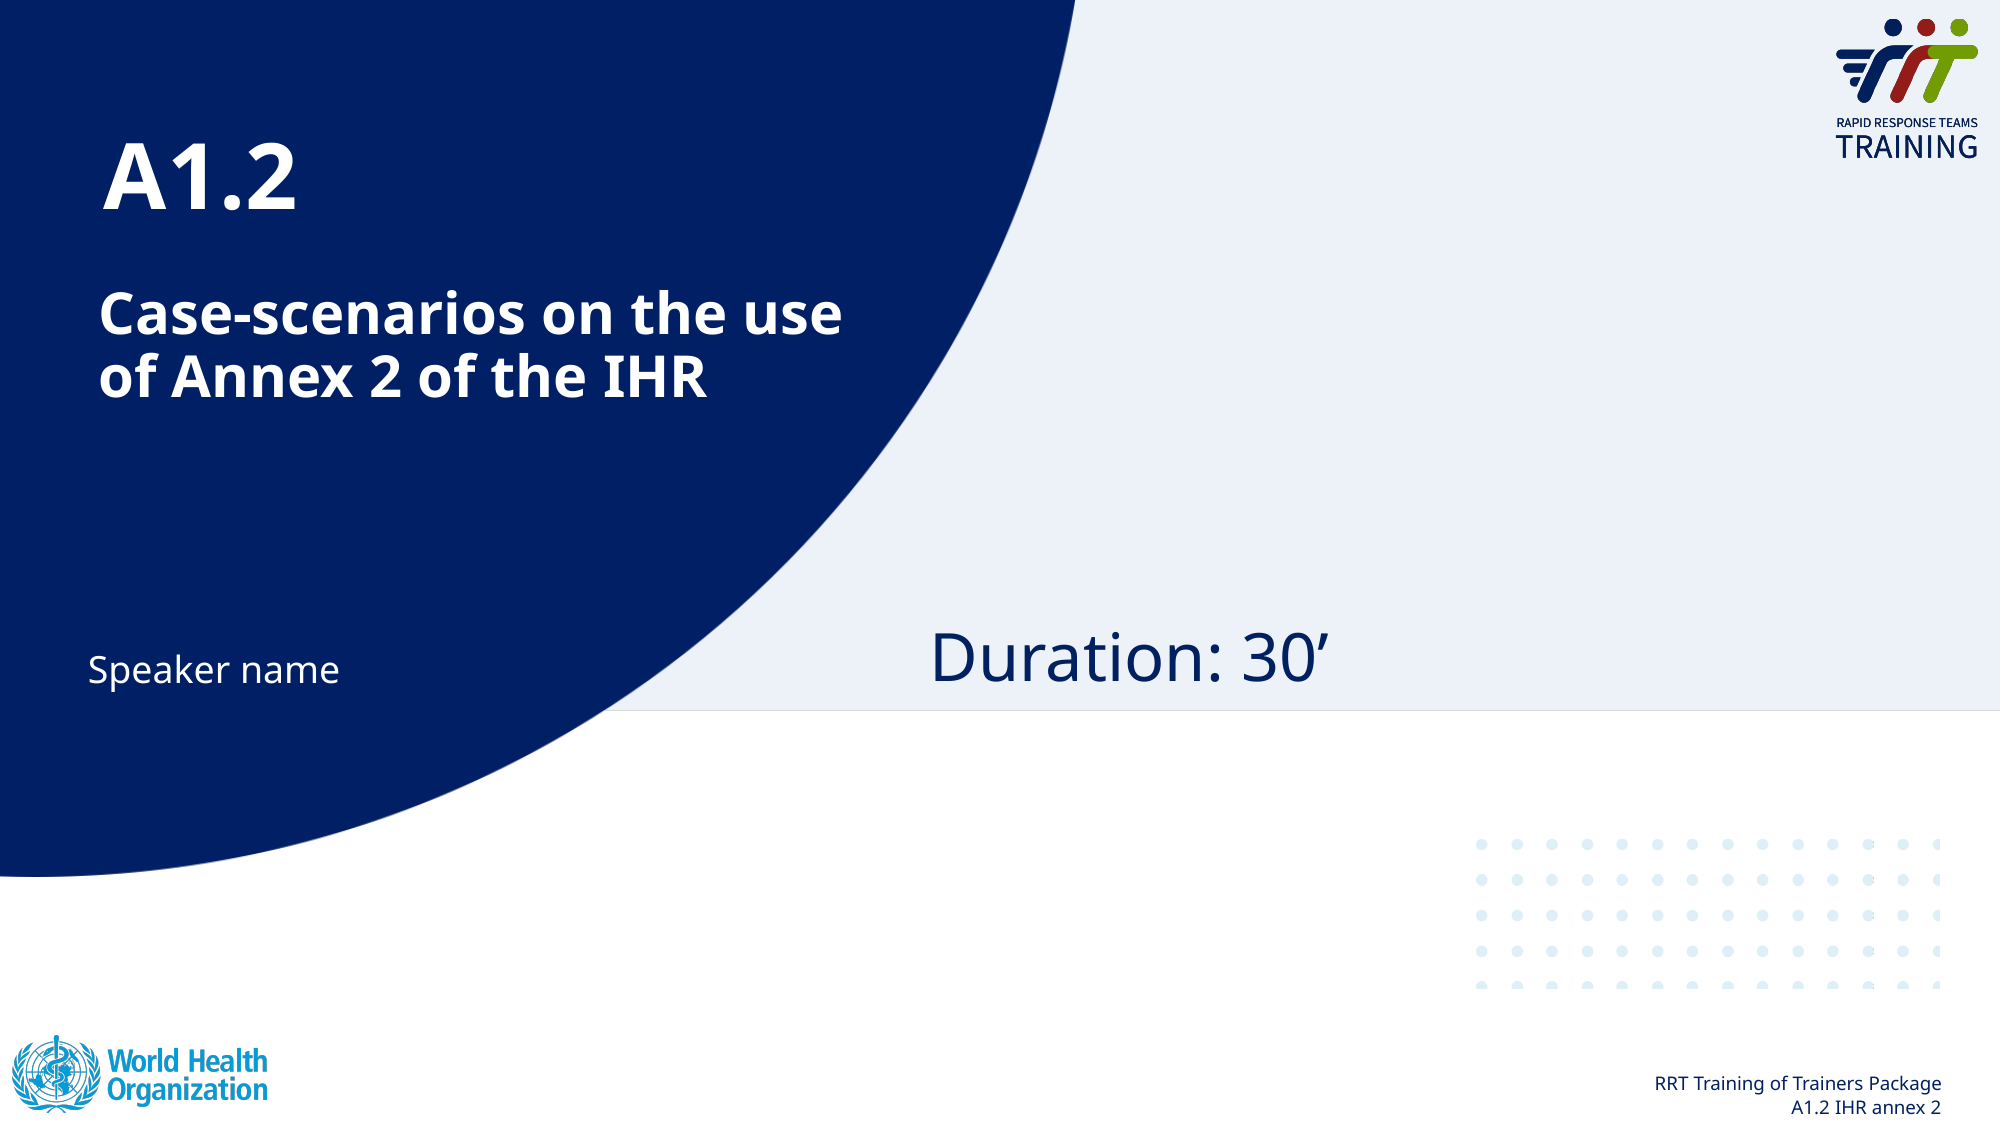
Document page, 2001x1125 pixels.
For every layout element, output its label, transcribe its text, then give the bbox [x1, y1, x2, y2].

picture [12, 1035, 267, 1113]
text_box Speaker name [80, 627, 501, 716]
picture [12, 1083, 48, 1113]
text_box A1.2 [96, 110, 1091, 236]
picture [58, 1050, 64, 1058]
text_box Duration: 30’ [848, 607, 1412, 703]
title Case-scenarios on the use of Annex 2 of the IHR [90, 257, 877, 438]
picture [0, 0, 2000, 989]
